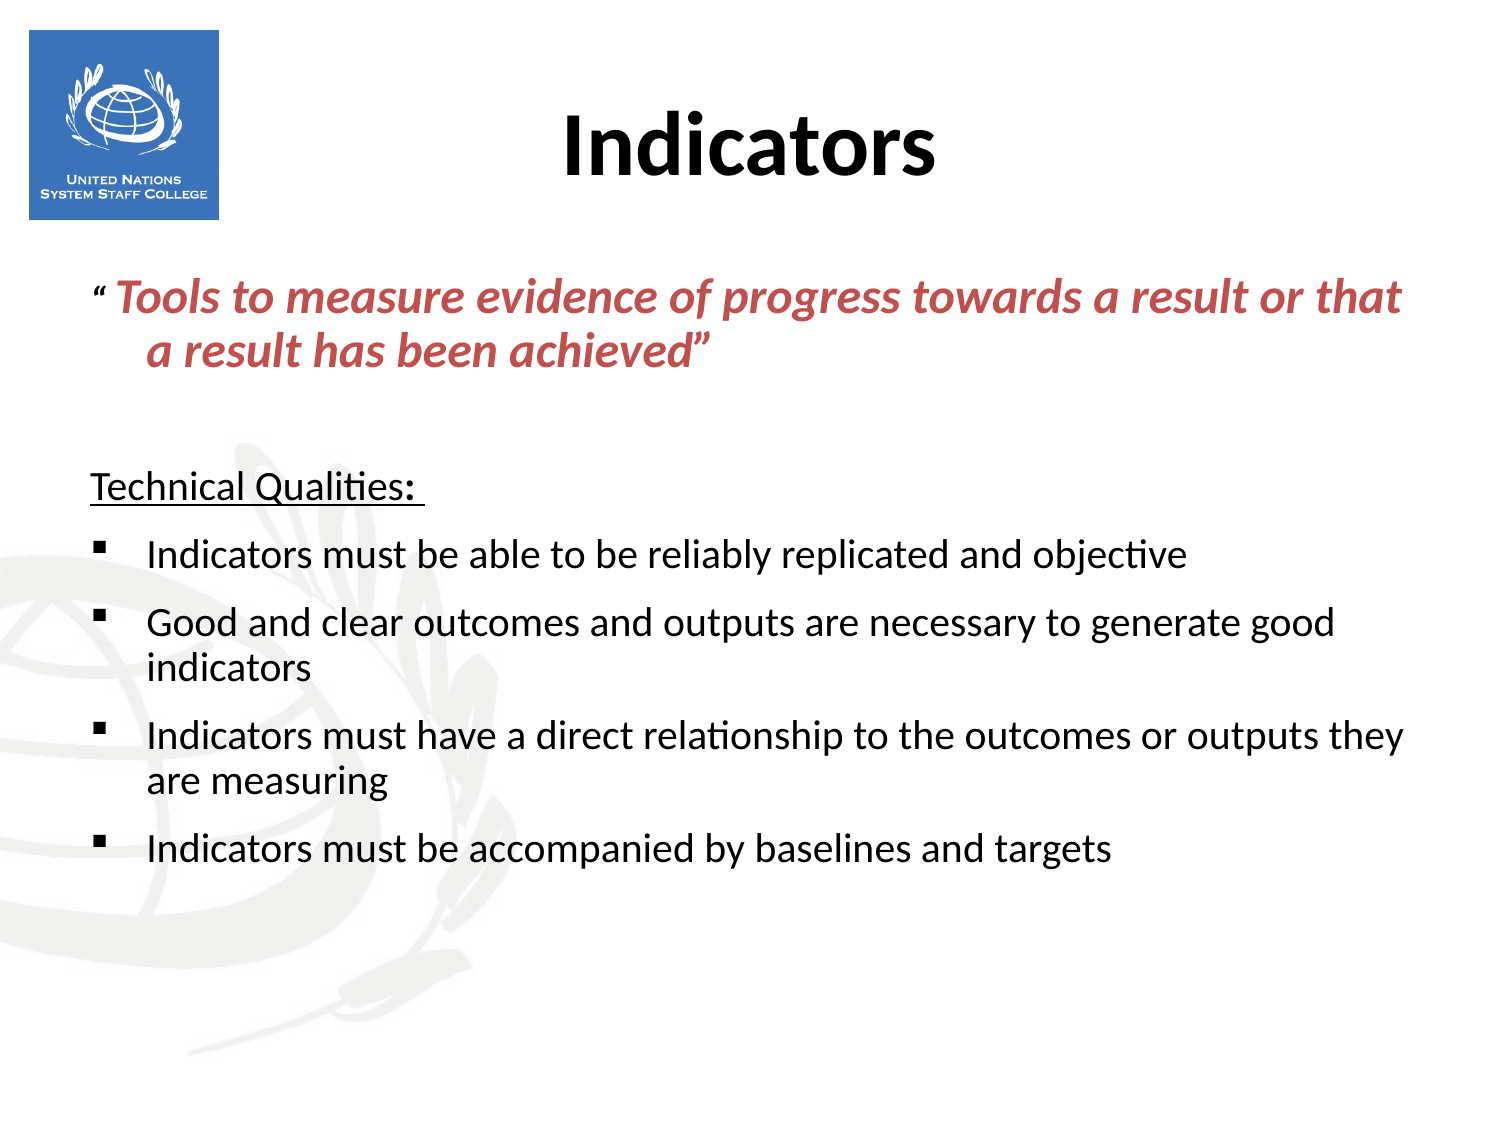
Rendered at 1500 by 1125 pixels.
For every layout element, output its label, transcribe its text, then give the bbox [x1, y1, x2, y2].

list “ Tools to measure evidence of progress towards a result or that a result has been achieved” Technical Qualities: Indicators must be able to be reliably replicated and objective Good and clear outcomes and outputs are necessary to generate good indicators Indicators must have a direct relationship to the outcomes or outputs they are measuring Indicators must be accompanied by baselines and targets [74, 262, 1426, 1006]
picture [29, 30, 219, 220]
title Indicators [74, 44, 1426, 233]
